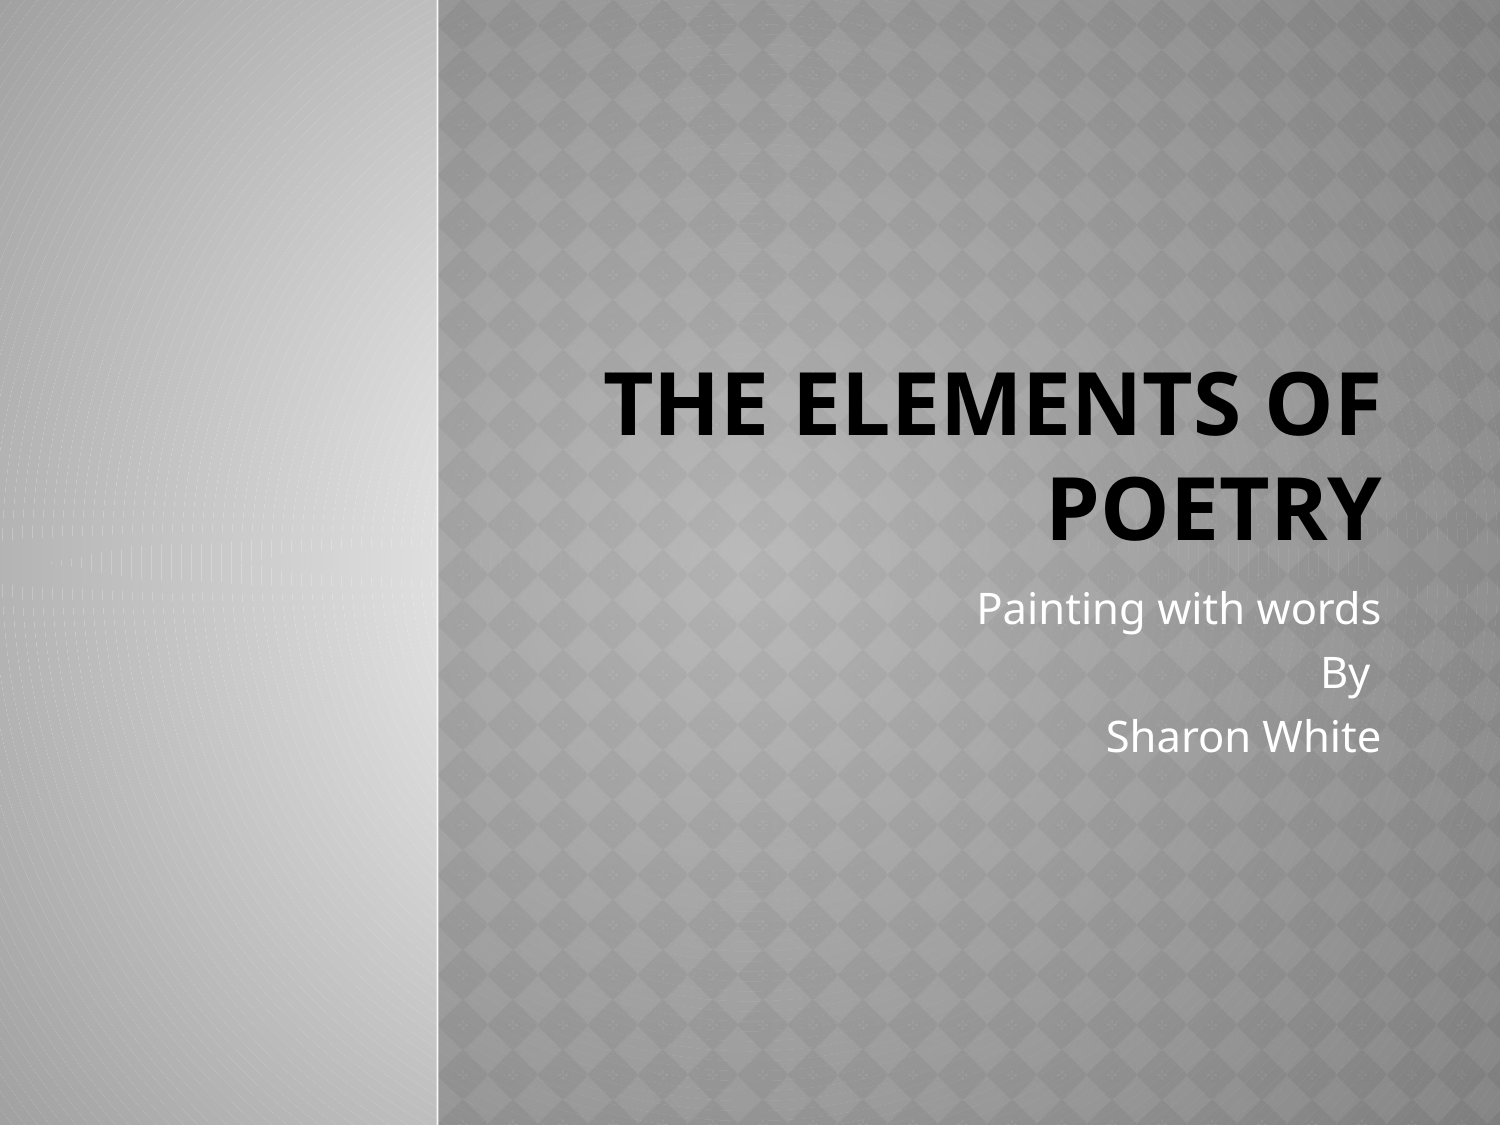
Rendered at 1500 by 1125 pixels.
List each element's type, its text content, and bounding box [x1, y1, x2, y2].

subtitle Painting with words By Sharon White [550, 580, 1390, 762]
title The Elements of Poetry [552, 87, 1390, 558]
